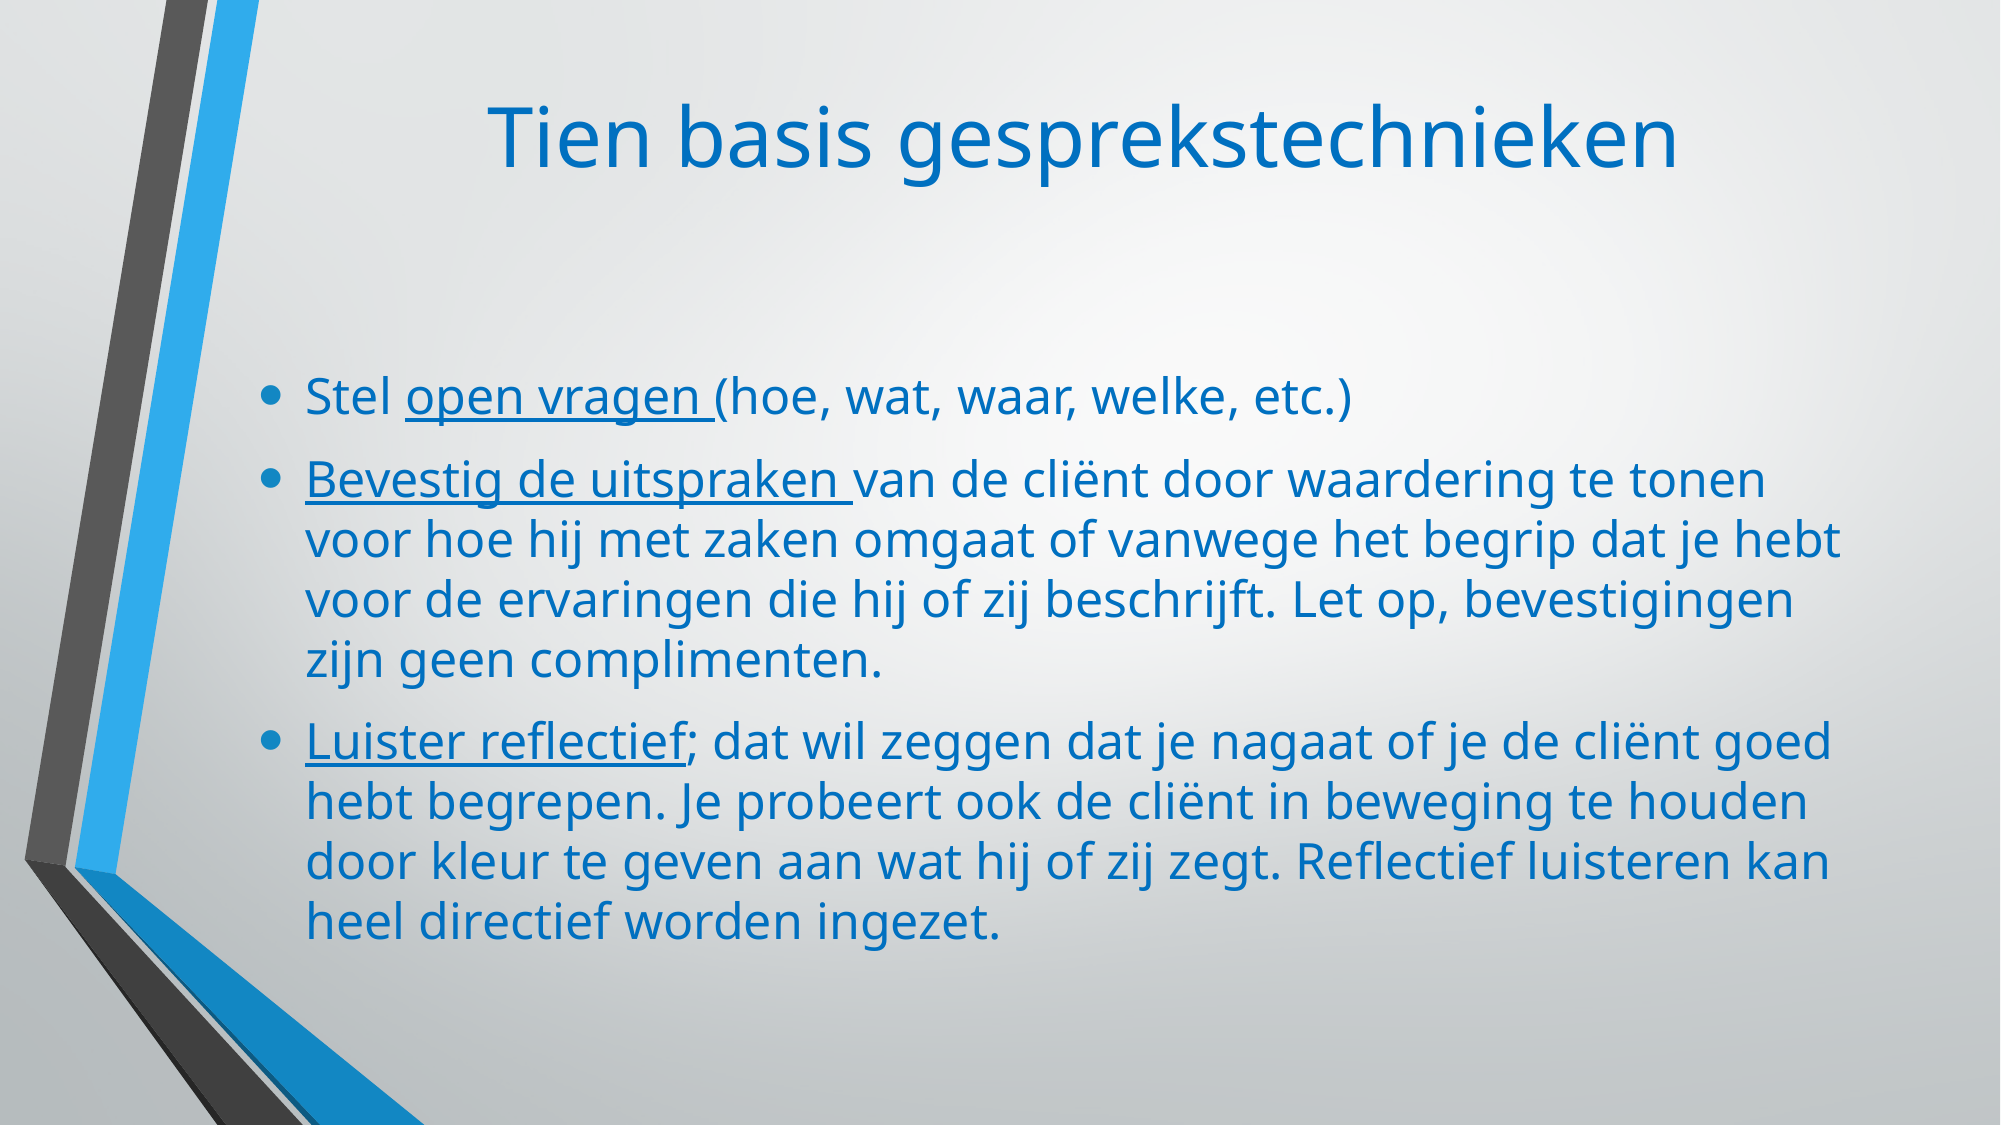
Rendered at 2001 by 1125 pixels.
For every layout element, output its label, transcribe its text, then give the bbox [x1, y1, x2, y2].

list Stel open vragen (hoe, wat, waar, welke, etc.) Bevestig de uitspraken van de cliënt door waardering te tonen voor hoe hij met zaken omgaat of vanwege het begrip dat je hebt voor de ervaringen die hij of zij beschrijft. Let op, bevestigingen zijn geen complimenten. Luister reflectief; dat wil zeggen dat je nagaat of je de cliënt goed hebt begrepen. Je probeert ook de cliënt in beweging te houden door kleur te geven aan wat hij of zij zegt. Reflectief luisteren kan heel directief worden ingezet. [243, 189, 1887, 1125]
title Tien basis gesprekstechnieken [263, 0, 1907, 278]
